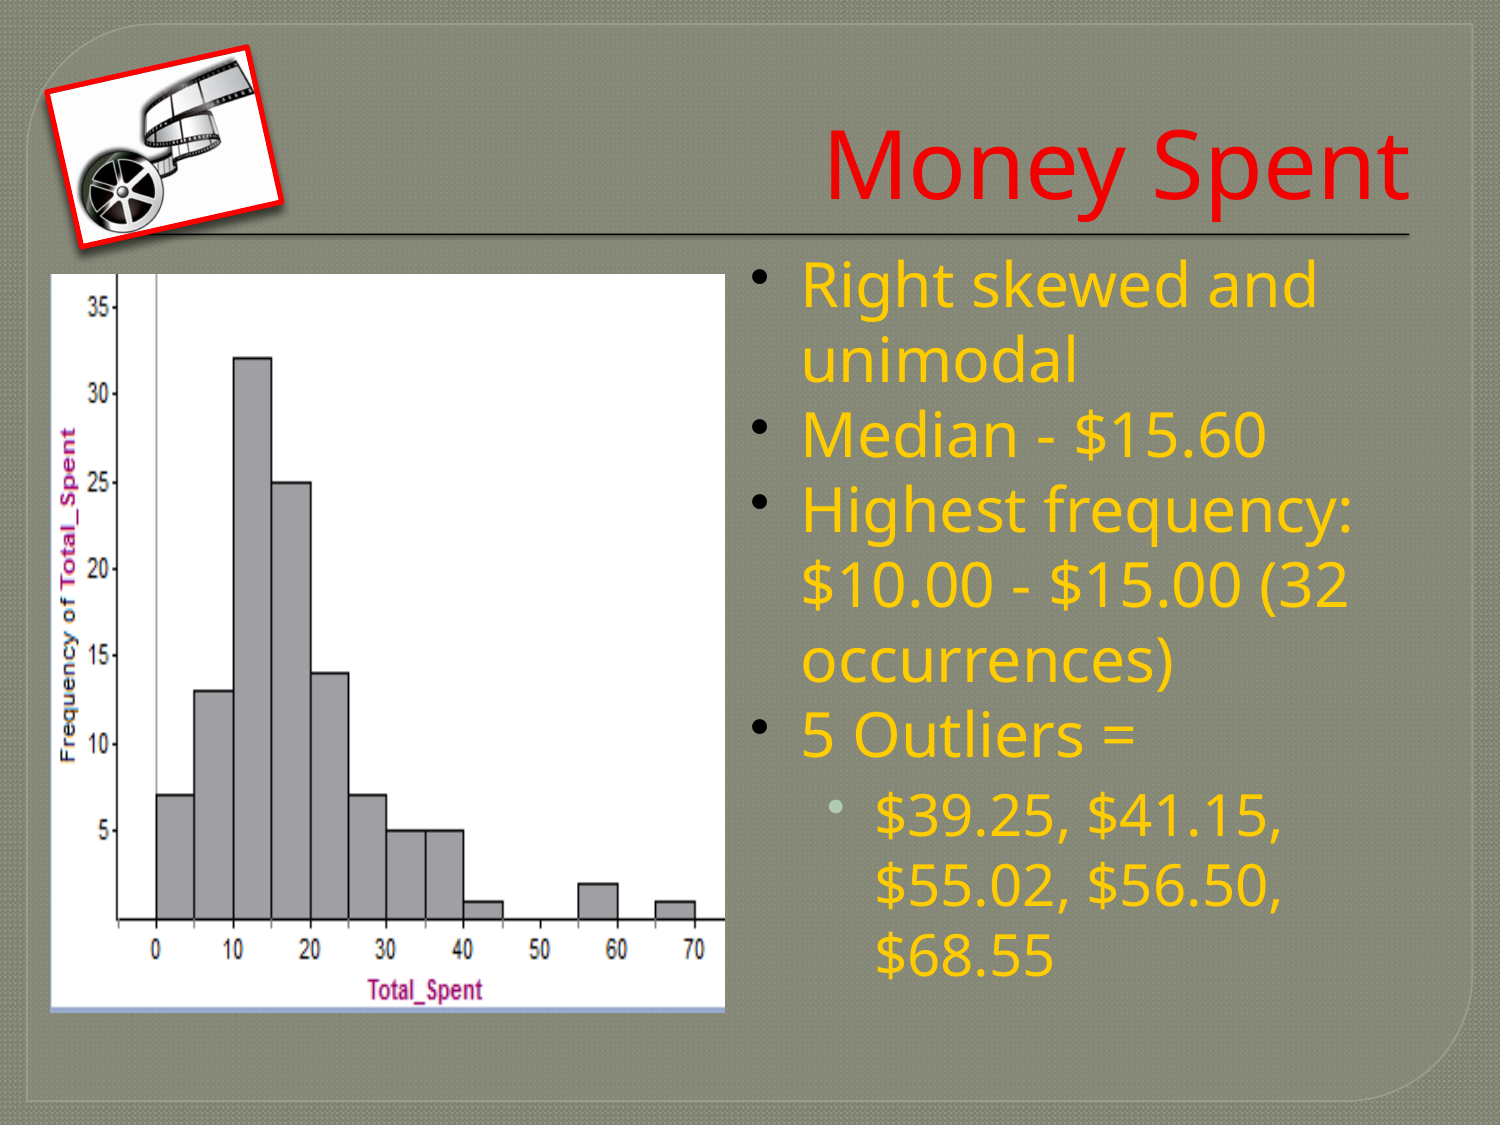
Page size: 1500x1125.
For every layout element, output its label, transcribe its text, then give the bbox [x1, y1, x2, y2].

picture [51, 51, 278, 243]
title Money Spent [76, 38, 1427, 226]
picture [49, 274, 726, 1013]
list Right skewed and unimodal Median - $15.60 Highest frequency: $10.00 - $15.00 (32 occurrences) 5 Outliers = $39.25, $41.15, $55.02, $56.50, $68.55 [737, 237, 1463, 1088]
